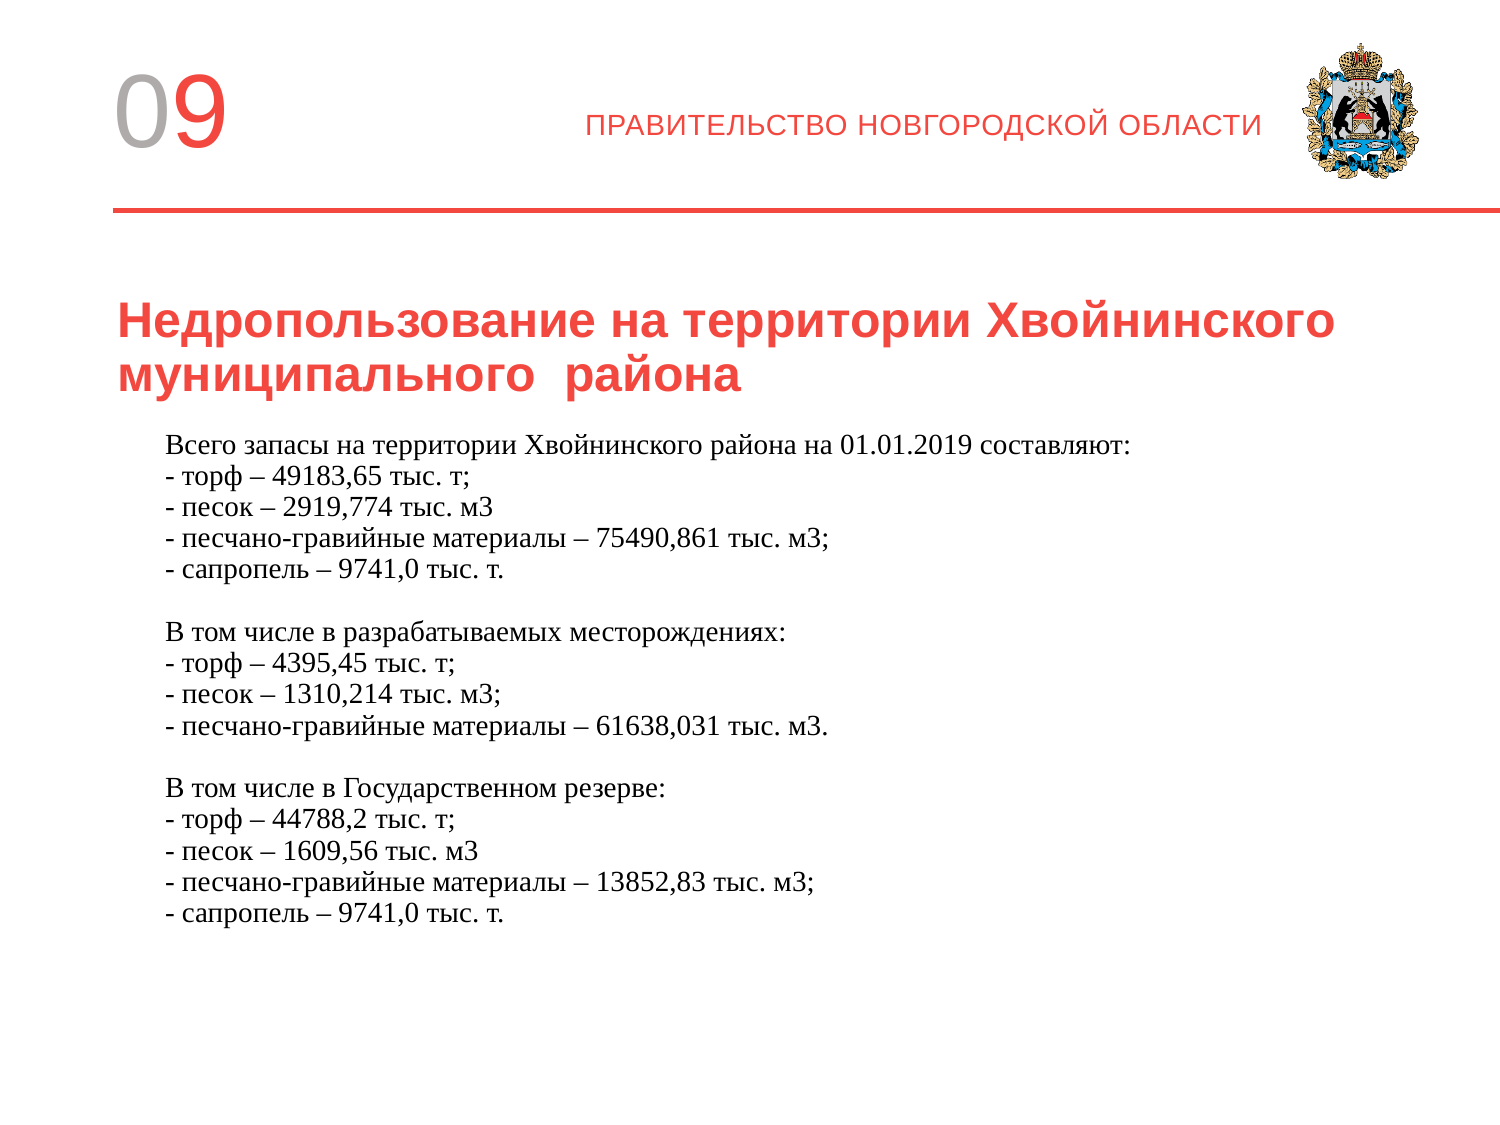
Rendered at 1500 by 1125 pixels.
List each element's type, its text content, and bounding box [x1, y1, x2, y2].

text_box 09 [98, 36, 312, 177]
text_box ПРАВИТЕЛЬСТВО НОВГОРОДСКОЙ ОБЛАСТИ [570, 102, 1302, 147]
text_box Всего запасы на территории Хвойнинского района на 01.01.2019 составляют: - торф – 49183,65 тыс. т; - песок – 2919,774 тыс. м3 - песчано-гравийные материалы – 75490,861 тыс. м3; - сапропель – 9741,0 тыс. т. В том числе в разрабатываемых месторождениях: - торф – 4395,45 тыс. т; - песок – 1310,214 тыс. м3; - песчано-гравийные материалы – 61638,031 тыс. м3. В том числе в Государственном резерве: - торф – 44788,2 тыс. т; - песок – 1609,56 тыс. м3 - песчано-гравийные материалы – 13852,83 тыс. м3; - сапропель – 9741,0 тыс. т. [150, 421, 1383, 936]
title Недропользование на территории Хвойнинского муниципального района [103, 287, 1397, 422]
picture [1302, 43, 1419, 179]
